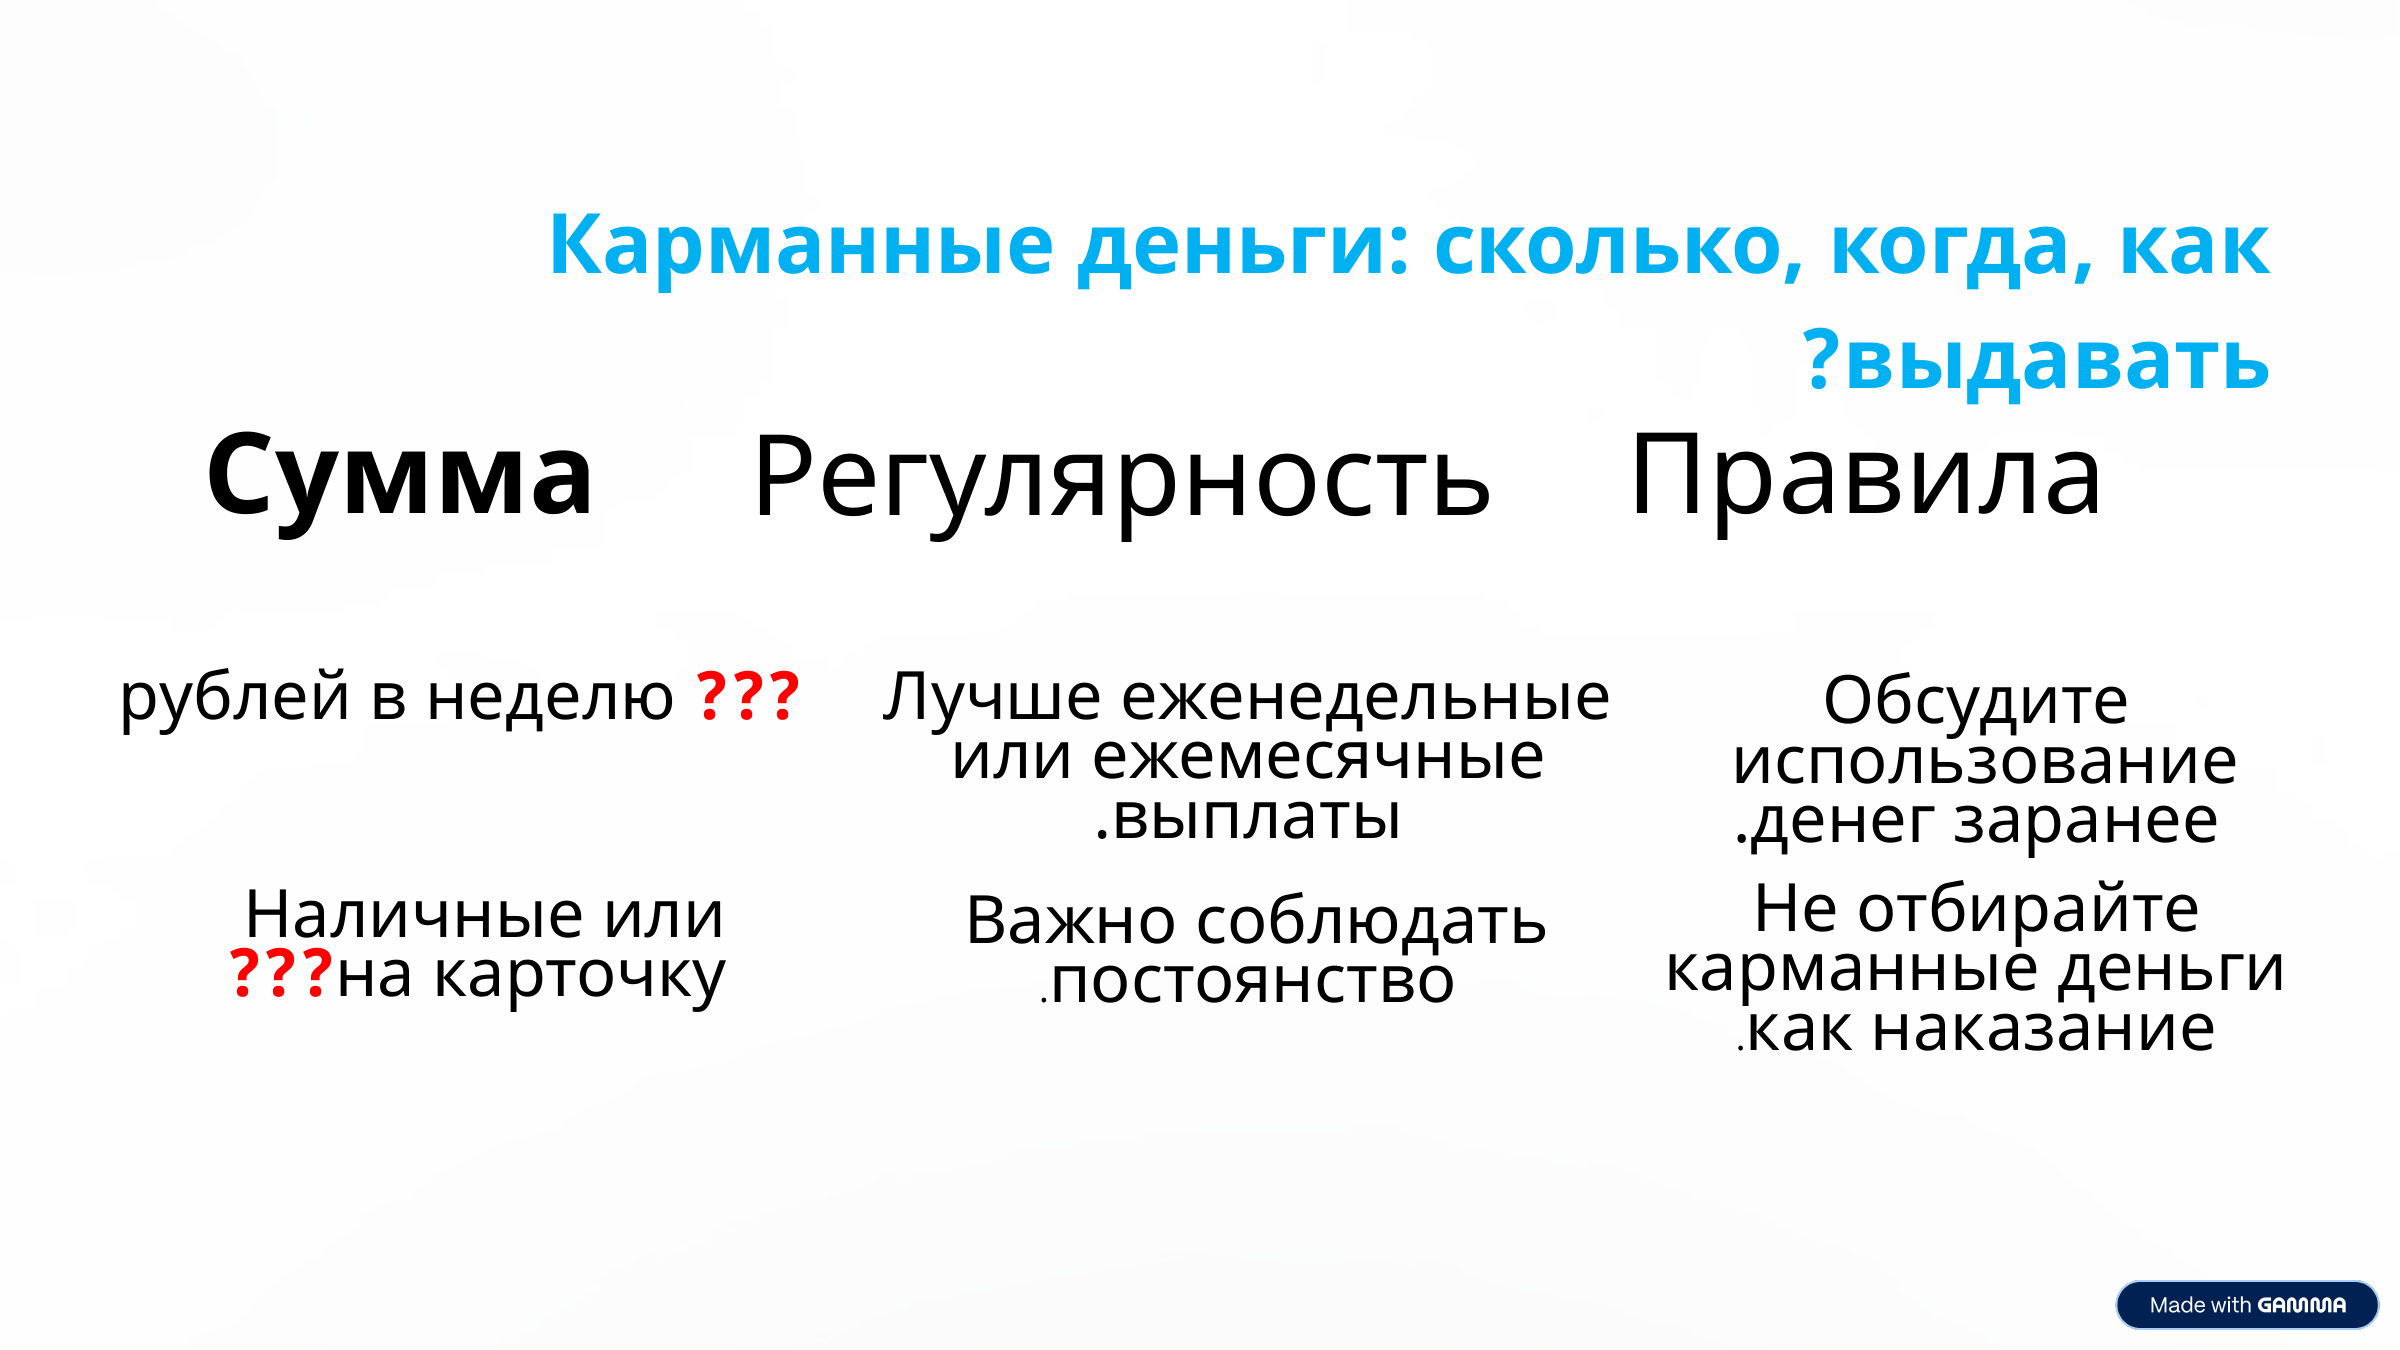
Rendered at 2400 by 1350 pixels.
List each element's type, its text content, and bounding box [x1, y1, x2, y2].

text_box Правила [1641, 478, 2107, 537]
text_box Сумма [132, 478, 598, 537]
text_box Обсудите использование денег заранее. [1650, 677, 2303, 797]
text_box Лучше еженедельные или ежемесячные выплаты. [877, 673, 1620, 793]
text_box Важно соблюдать постоянство. [922, 897, 1575, 957]
text_box Не отбирайте карманные деньги как наказание. [1650, 885, 2303, 1005]
text_box Наличные или на карточку??? [150, 891, 803, 951]
text_box Регулярность [1030, 480, 1496, 539]
picture [2106, 1271, 2389, 1339]
text_box ??? рублей в неделю [150, 673, 803, 733]
text_box Карманные деньги: сколько, когда, как выдавать? [132, 174, 2272, 407]
